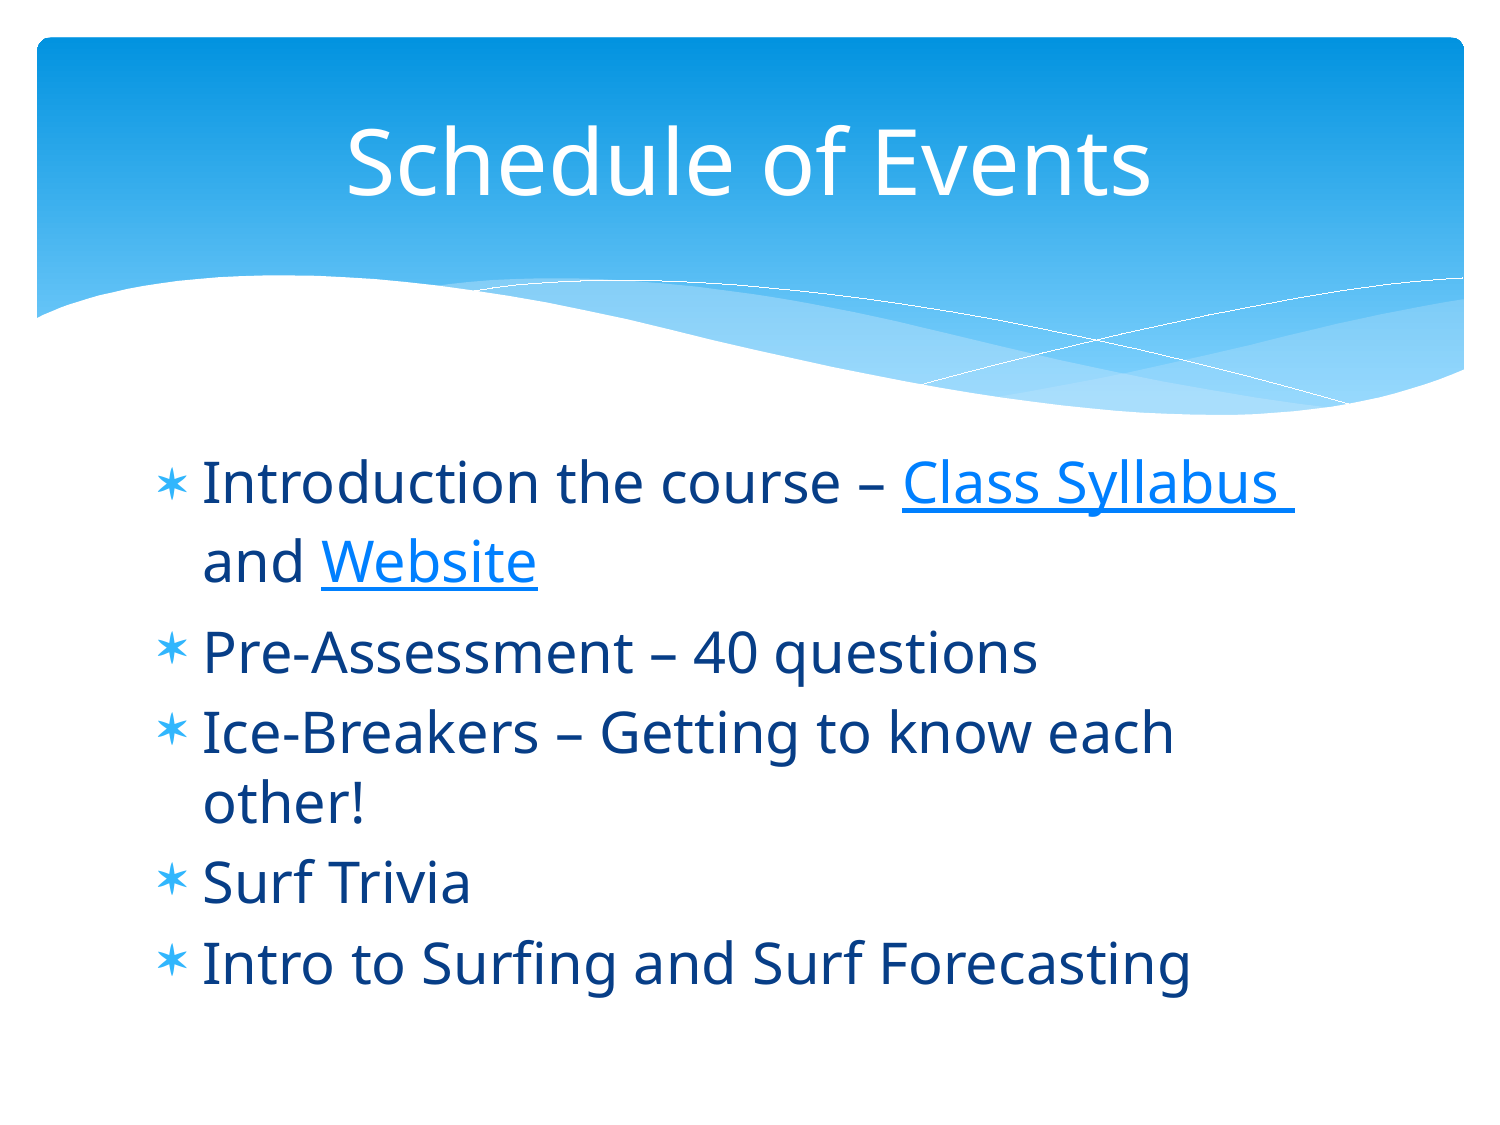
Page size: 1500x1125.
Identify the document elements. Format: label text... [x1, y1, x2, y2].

list Introduction the course – Class Syllabus and Website Pre-Assessment – 40 questions Ice-Breakers – Getting to know each other! Surf Trivia Intro to Surfing and Surf Forecasting [143, 438, 1359, 1005]
title Schedule of Events [75, 55, 1425, 261]
